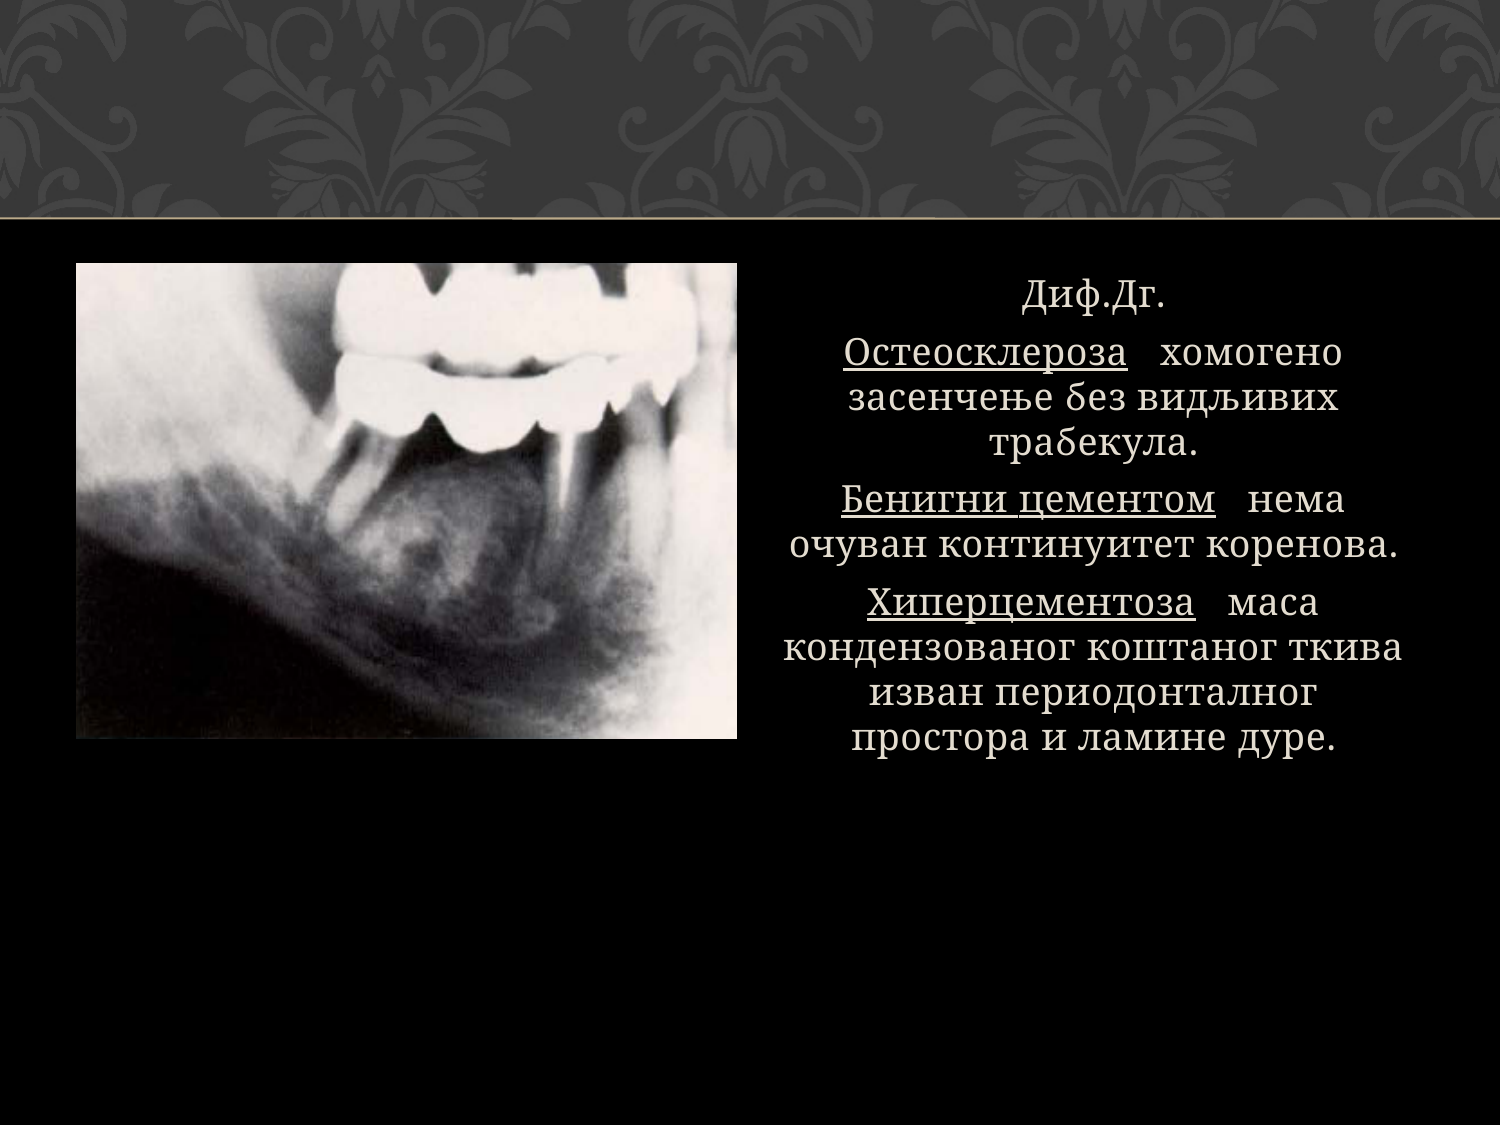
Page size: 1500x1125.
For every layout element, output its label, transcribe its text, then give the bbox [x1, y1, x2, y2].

list Диф.Дг. Остеосклероза хомогено засенчење без видљивих трабекула. Бенигни цементом нема очуван континуитет коренова. Хиперцементоза маса кондензованог коштаног ткива изван периодонталног простора и ламине дуре. [762, 262, 1425, 1005]
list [74, 262, 738, 740]
